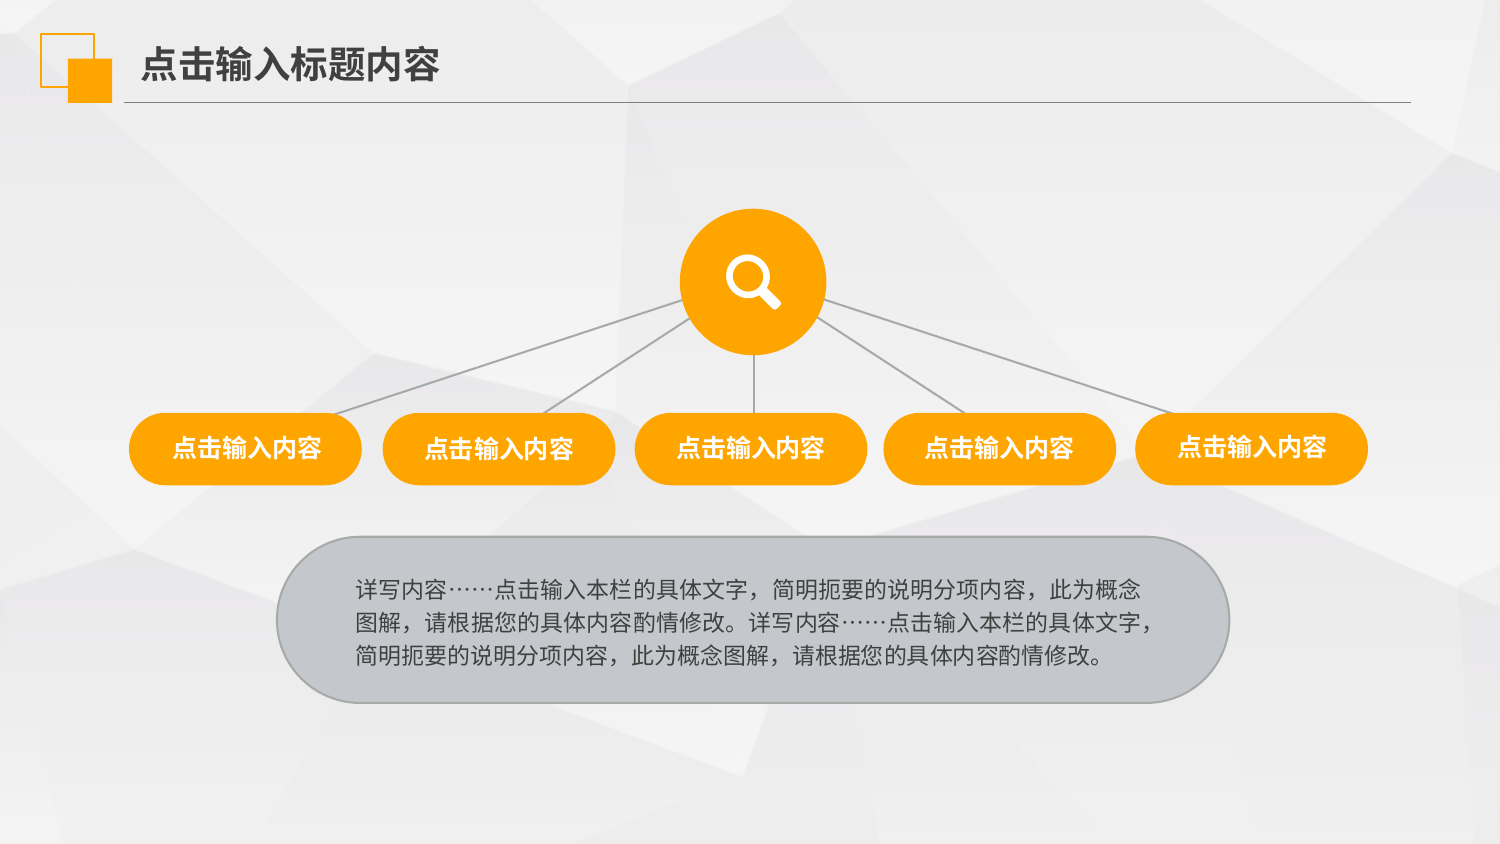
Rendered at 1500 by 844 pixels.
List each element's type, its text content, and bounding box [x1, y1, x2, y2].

text_box [645, 412, 857, 423]
text_box 点击输入标题内容 [140, 32, 491, 95]
text_box [393, 475, 605, 486]
text_box 点击输入内容 [131, 423, 363, 475]
text_box [645, 475, 857, 486]
text_box [1145, 474, 1358, 486]
text_box 点击输入内容 [1136, 423, 1368, 474]
text_box 点击输入内容 [635, 423, 867, 475]
text_box [894, 475, 1106, 486]
text_box 点击输入内容 [884, 423, 1116, 475]
text_box [140, 412, 351, 423]
text_box [1146, 412, 1357, 423]
text_box [139, 475, 351, 486]
text_box 详写内容……点击输入本栏的具体文字，简明扼要的说明分项内容，此为概念图解，请根据您的具体内容酌情修改。详写内容……点击输入本栏的具体文字，简明扼要的说明分项内容，此为概念图解，请根据您的具体内容酌情修改。 [355, 573, 1143, 667]
text_box [894, 412, 1106, 423]
text_box [276, 536, 1230, 703]
text_box [393, 412, 605, 423]
text_box 点击输入内容 [383, 423, 615, 475]
picture [0, 0, 1500, 844]
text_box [679, 208, 827, 356]
